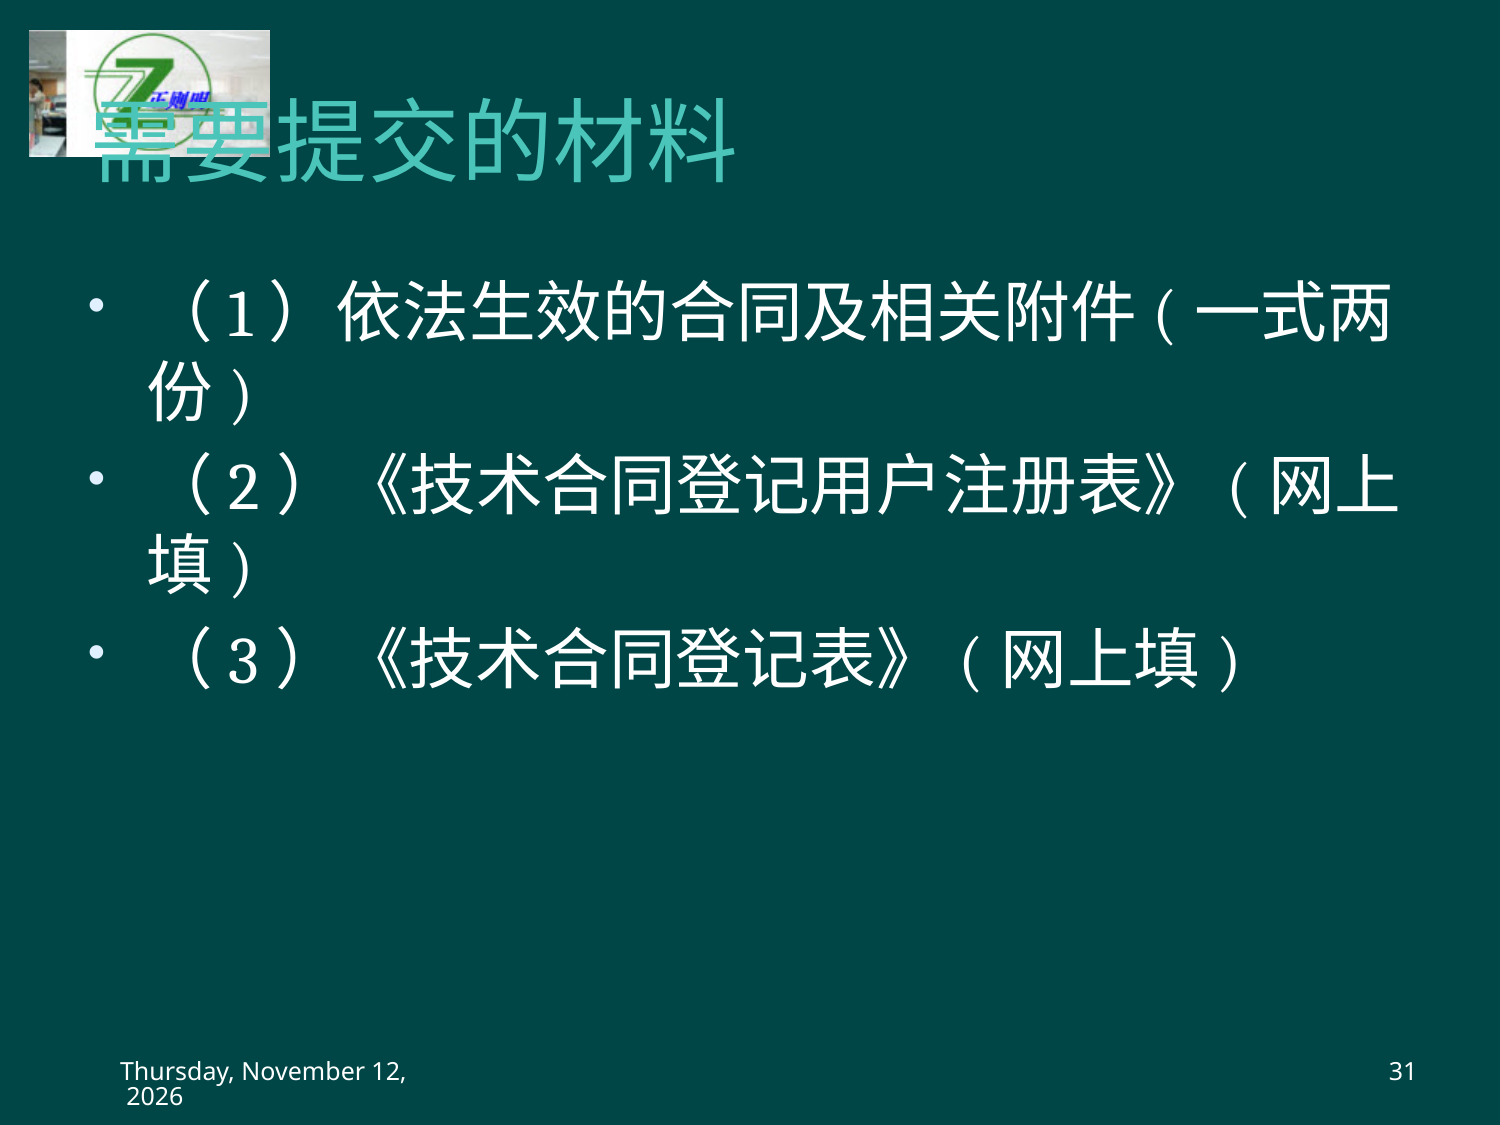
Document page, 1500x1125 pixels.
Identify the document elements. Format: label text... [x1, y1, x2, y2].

title 需要提交的材料 [75, 45, 1351, 233]
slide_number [75, 1042, 425, 1103]
list （1）依法生效的合同及相关附件(一式两份) （2）《技术合同登记用户注册表》(网上填) （3）《技术合同登记表》(网上填) [75, 262, 1425, 1005]
slide_number 31 [1074, 1042, 1425, 1103]
picture [29, 30, 270, 157]
